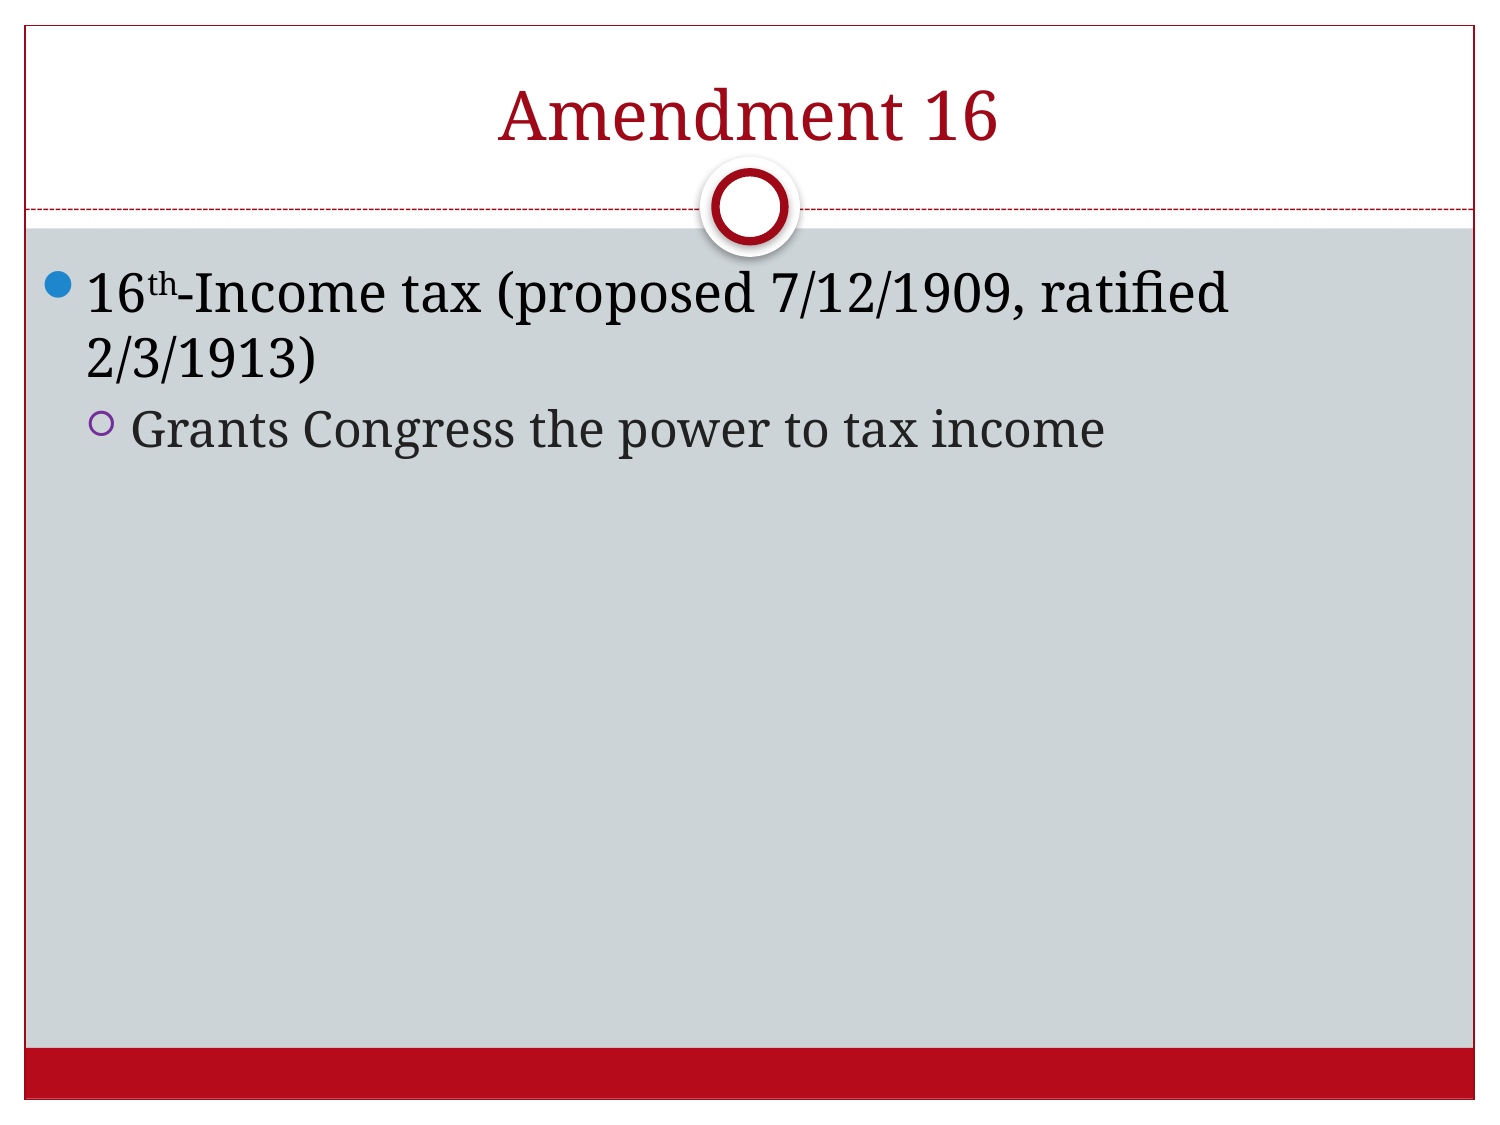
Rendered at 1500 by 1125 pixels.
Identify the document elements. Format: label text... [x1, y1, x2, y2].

list 16th-Income tax (proposed 7/12/1909, ratified 2/3/1913) Grants Congress the power to tax income [26, 250, 1474, 1043]
title Amendment 16 [49, 37, 1450, 162]
